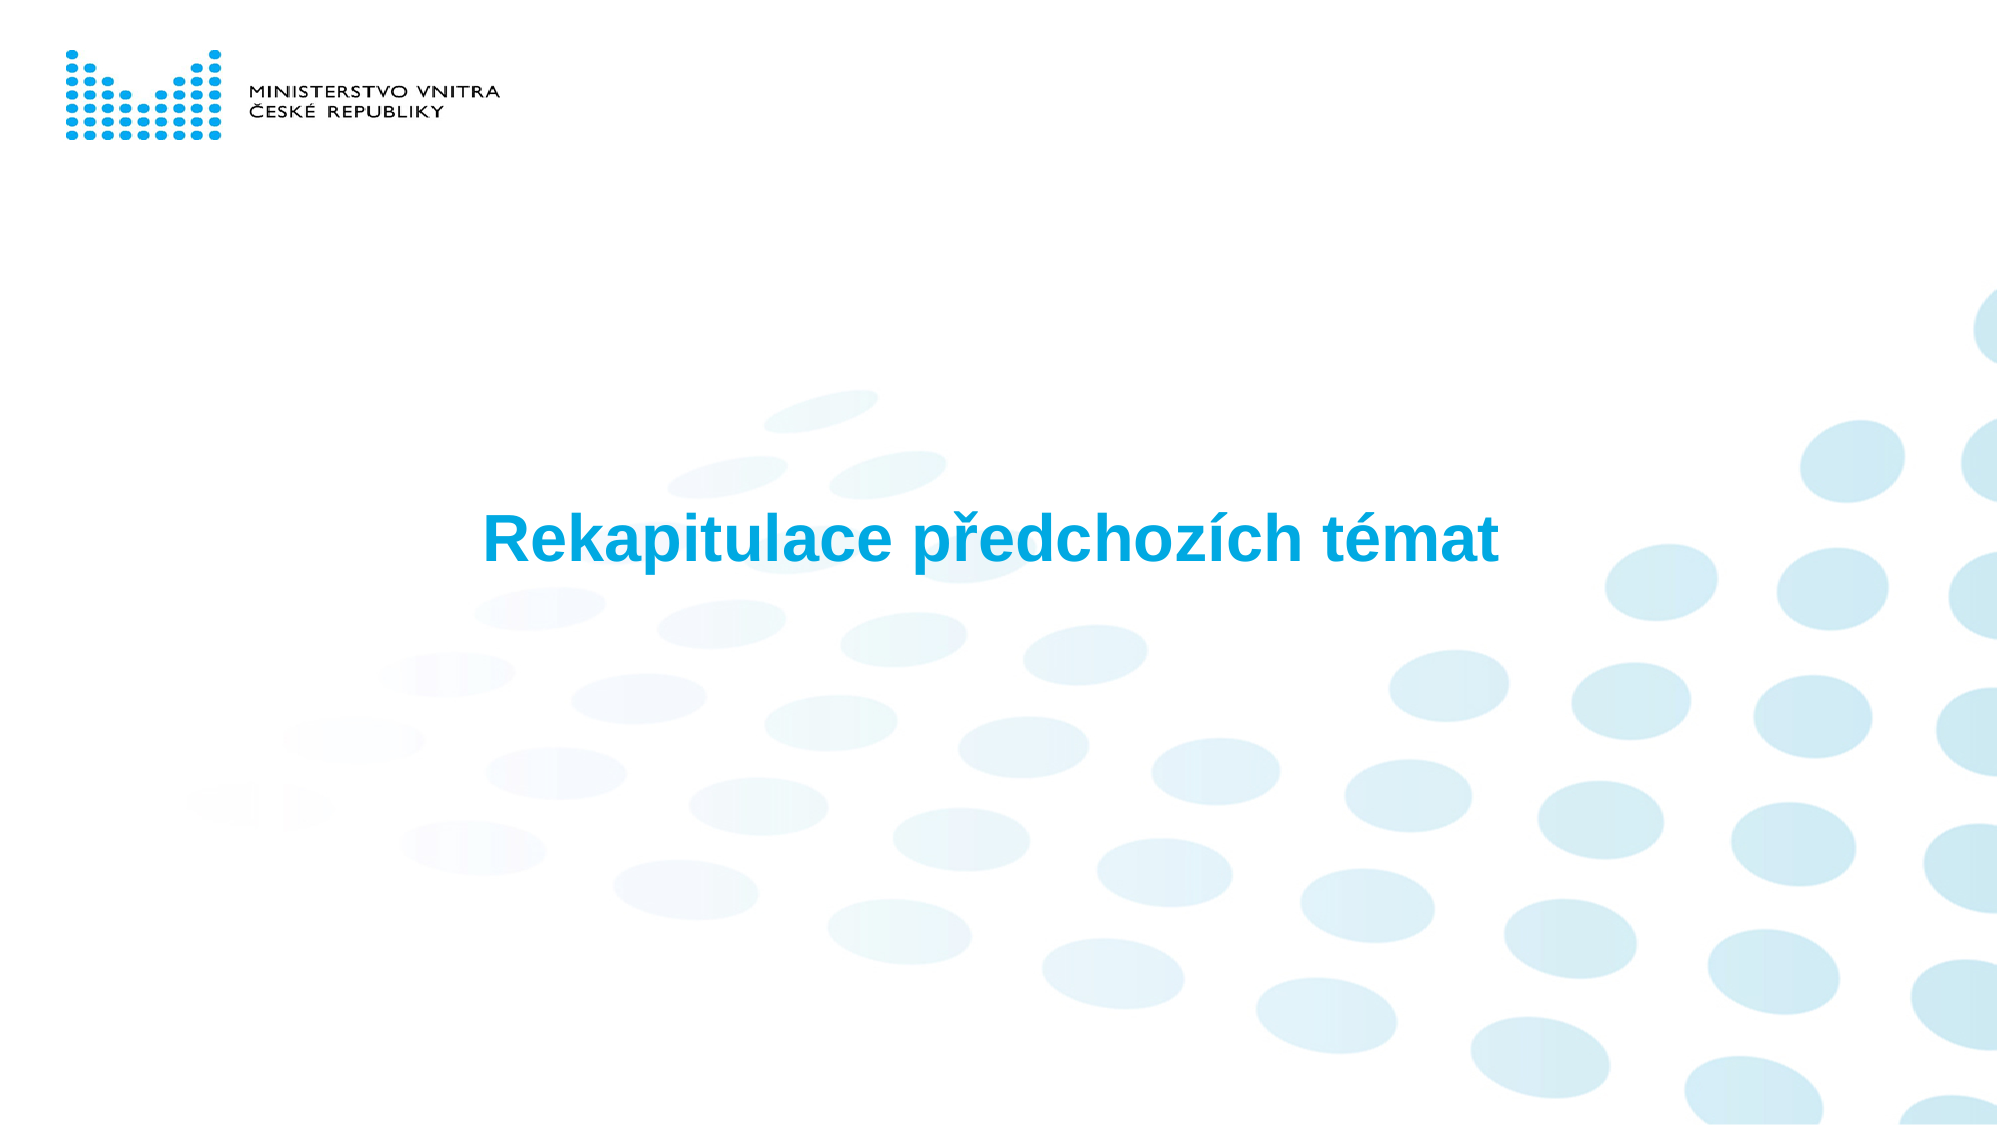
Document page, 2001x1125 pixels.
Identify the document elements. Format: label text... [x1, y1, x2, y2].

picture [0, 0, 2000, 1125]
title Rekapitulace předchozích témat [278, 418, 1724, 652]
